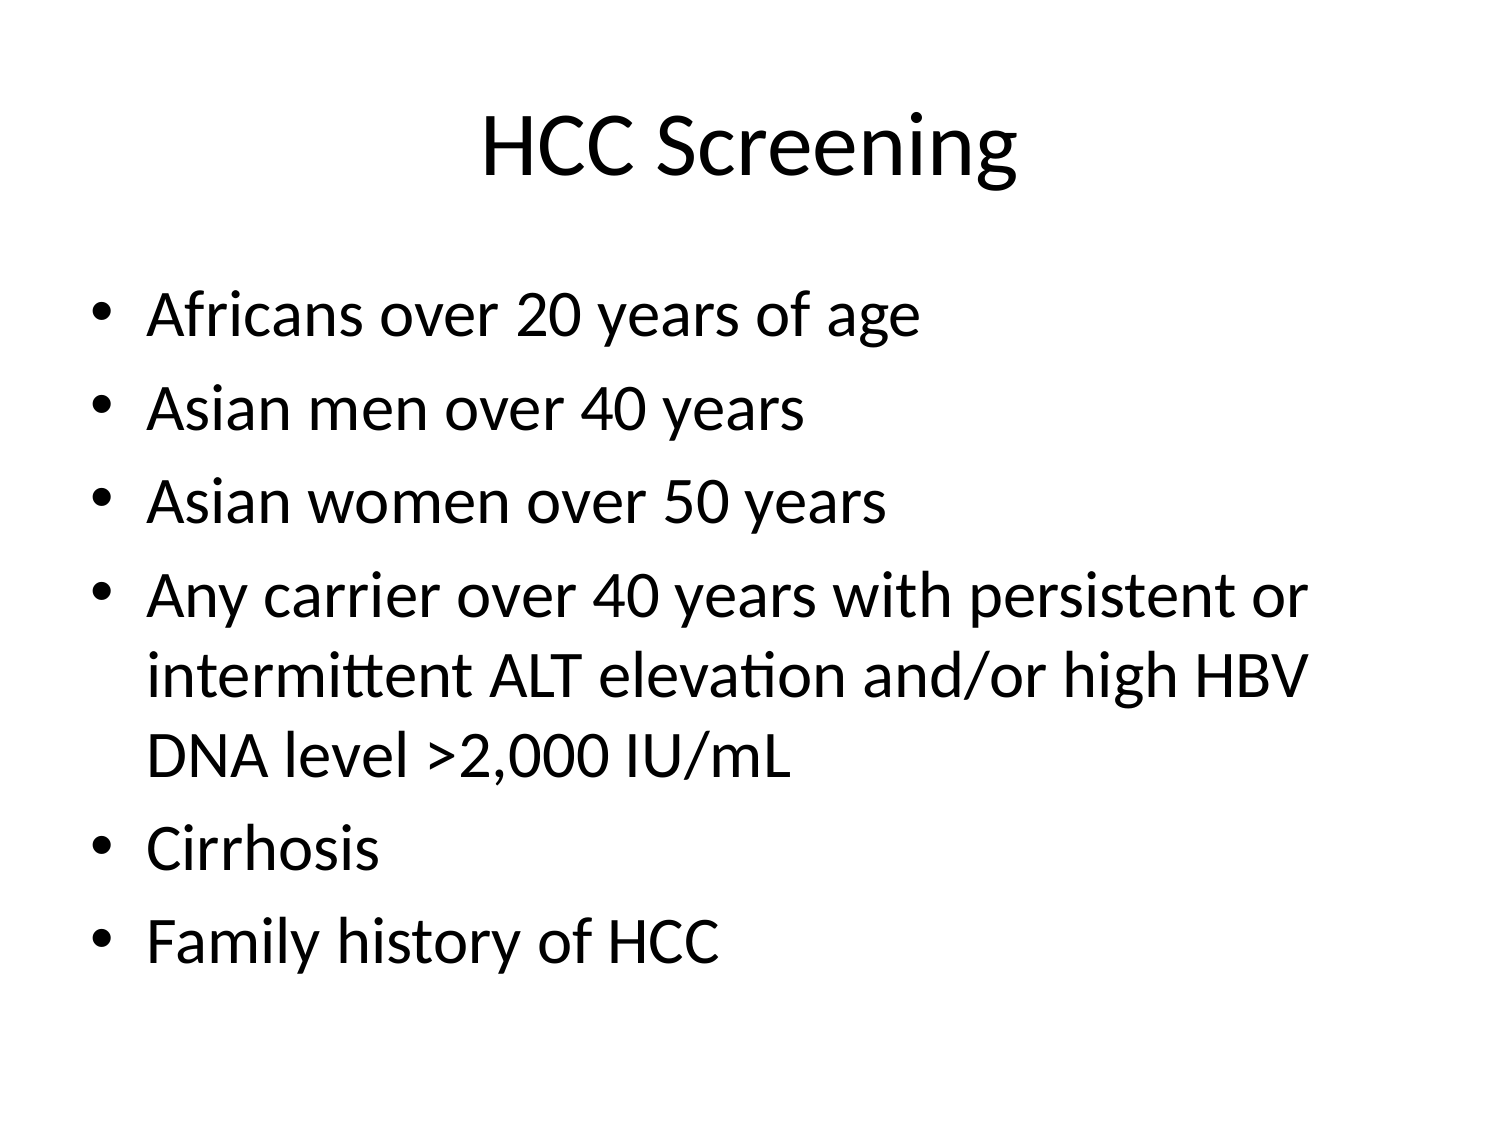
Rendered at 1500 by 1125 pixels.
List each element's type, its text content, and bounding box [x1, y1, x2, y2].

title HCC Screening [75, 45, 1425, 233]
list Africans over 20 years of age Asian men over 40 years Asian women over 50 years Any carrier over 40 years with persistent or intermittent ALT elevation and/or high HBV DNA level >2,000 IU/mL Cirrhosis Family history of HCC [75, 262, 1425, 1005]
